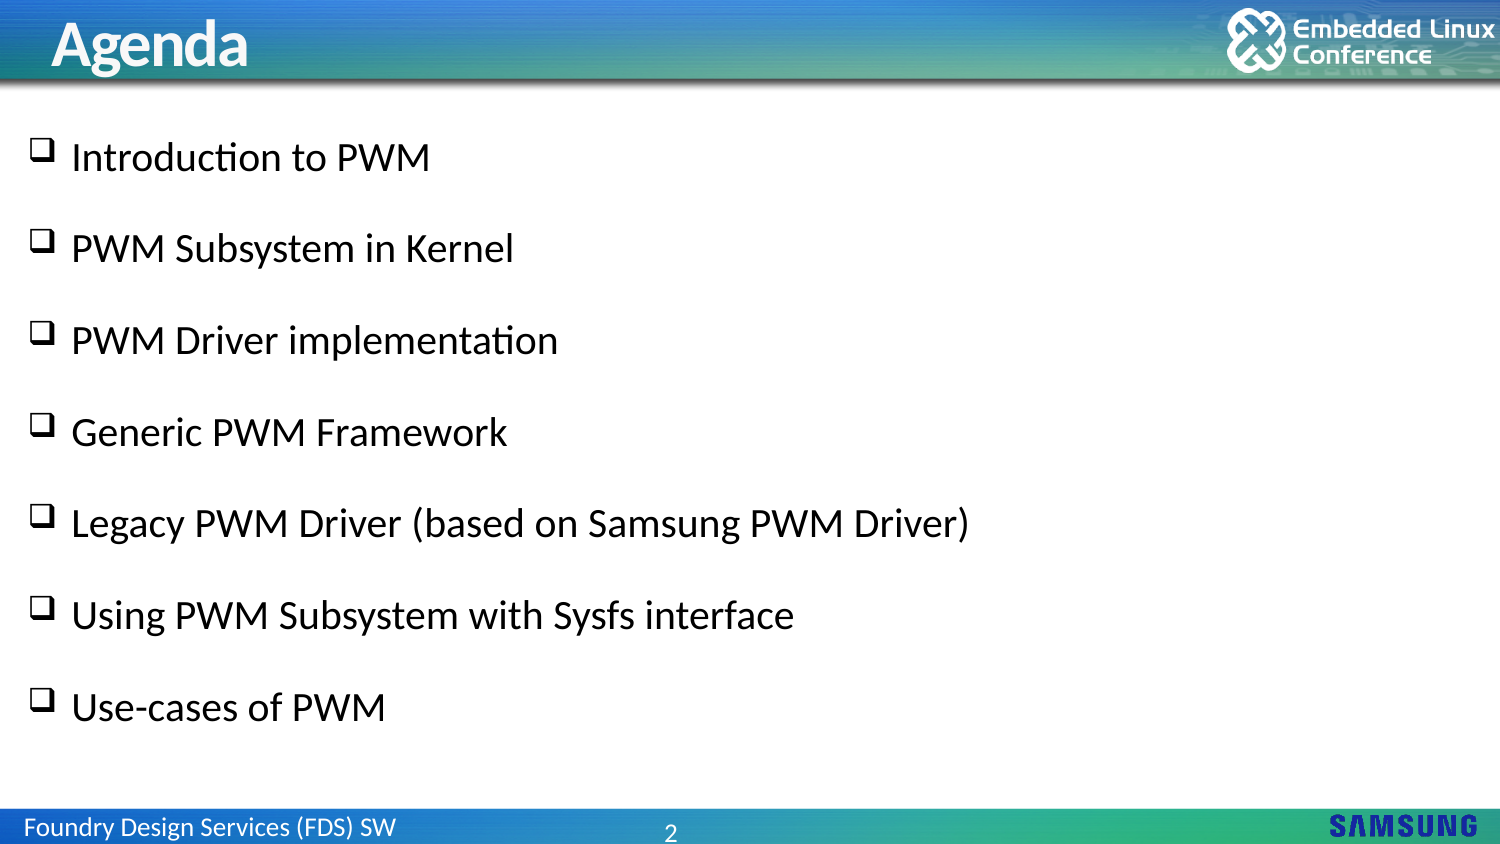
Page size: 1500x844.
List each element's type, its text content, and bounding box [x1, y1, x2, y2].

list Introduction to PWM PWM Subsystem in Kernel PWM Driver implementation Generic PWM Framework Legacy PWM Driver (based on Samsung PWM Driver) Using PWM Subsystem with Sysfs interface Use-cases of PWM [12, 96, 1384, 829]
picture [0, 0, 1500, 844]
title Agenda [36, 1, 1408, 78]
